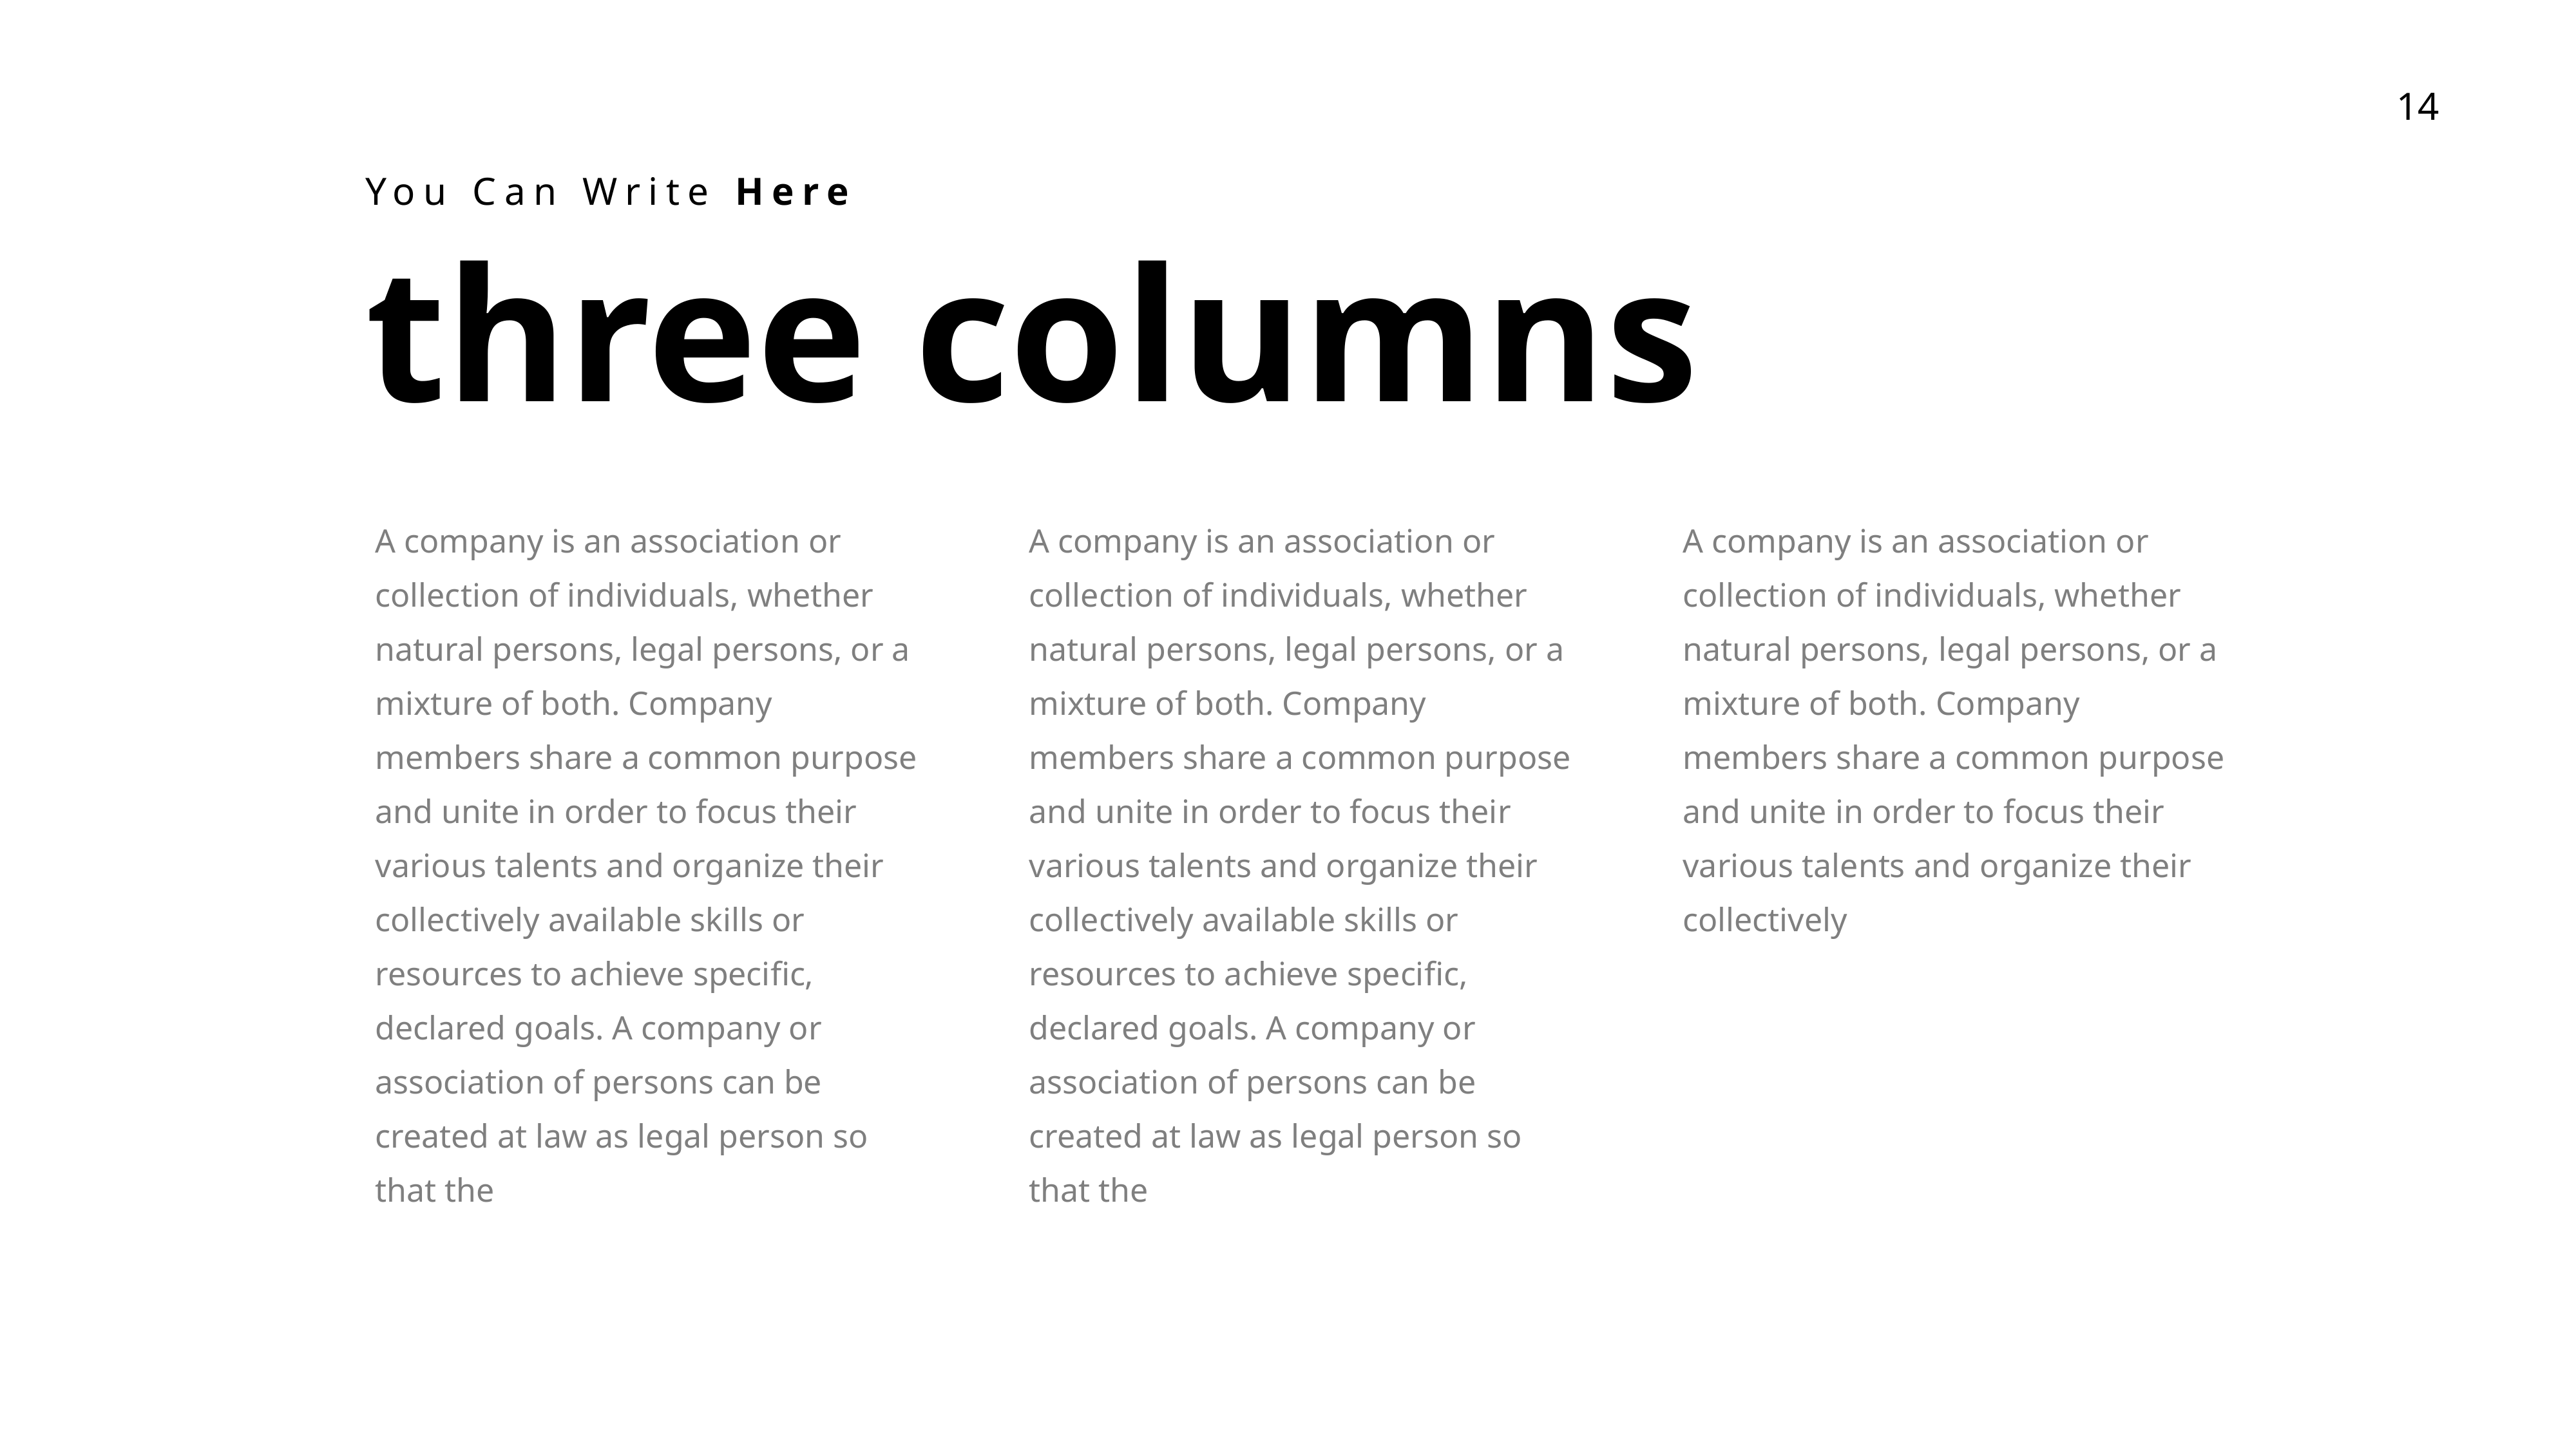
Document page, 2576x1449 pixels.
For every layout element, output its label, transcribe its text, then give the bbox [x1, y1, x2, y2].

text_box A company is an association or collection of individuals, whether natural persons, legal persons, or a mixture of both. Company members share a common purpose and unite in order to focus their various talents and organize their collectively [1663, 495, 2248, 948]
text_box A company is an association or collection of individuals, whether natural persons, legal persons, or a mixture of both. Company members share a common purpose and unite in order to focus their various talents and organize their collectively available skills or resources to achieve specific, declared goals. A company or association of persons can be created at law as legal person so that the [1009, 495, 1594, 1218]
text_box You Can Write Here [356, 163, 1010, 211]
text_box A company is an association or collection of individuals, whether natural persons, legal persons, or a mixture of both. Company members share a common purpose and unite in order to focus their various talents and organize their collectively available skills or resources to achieve specific, declared goals. A company or association of persons can be created at law as legal person so that the [356, 495, 940, 1218]
text_box three columns [356, 211, 2119, 444]
